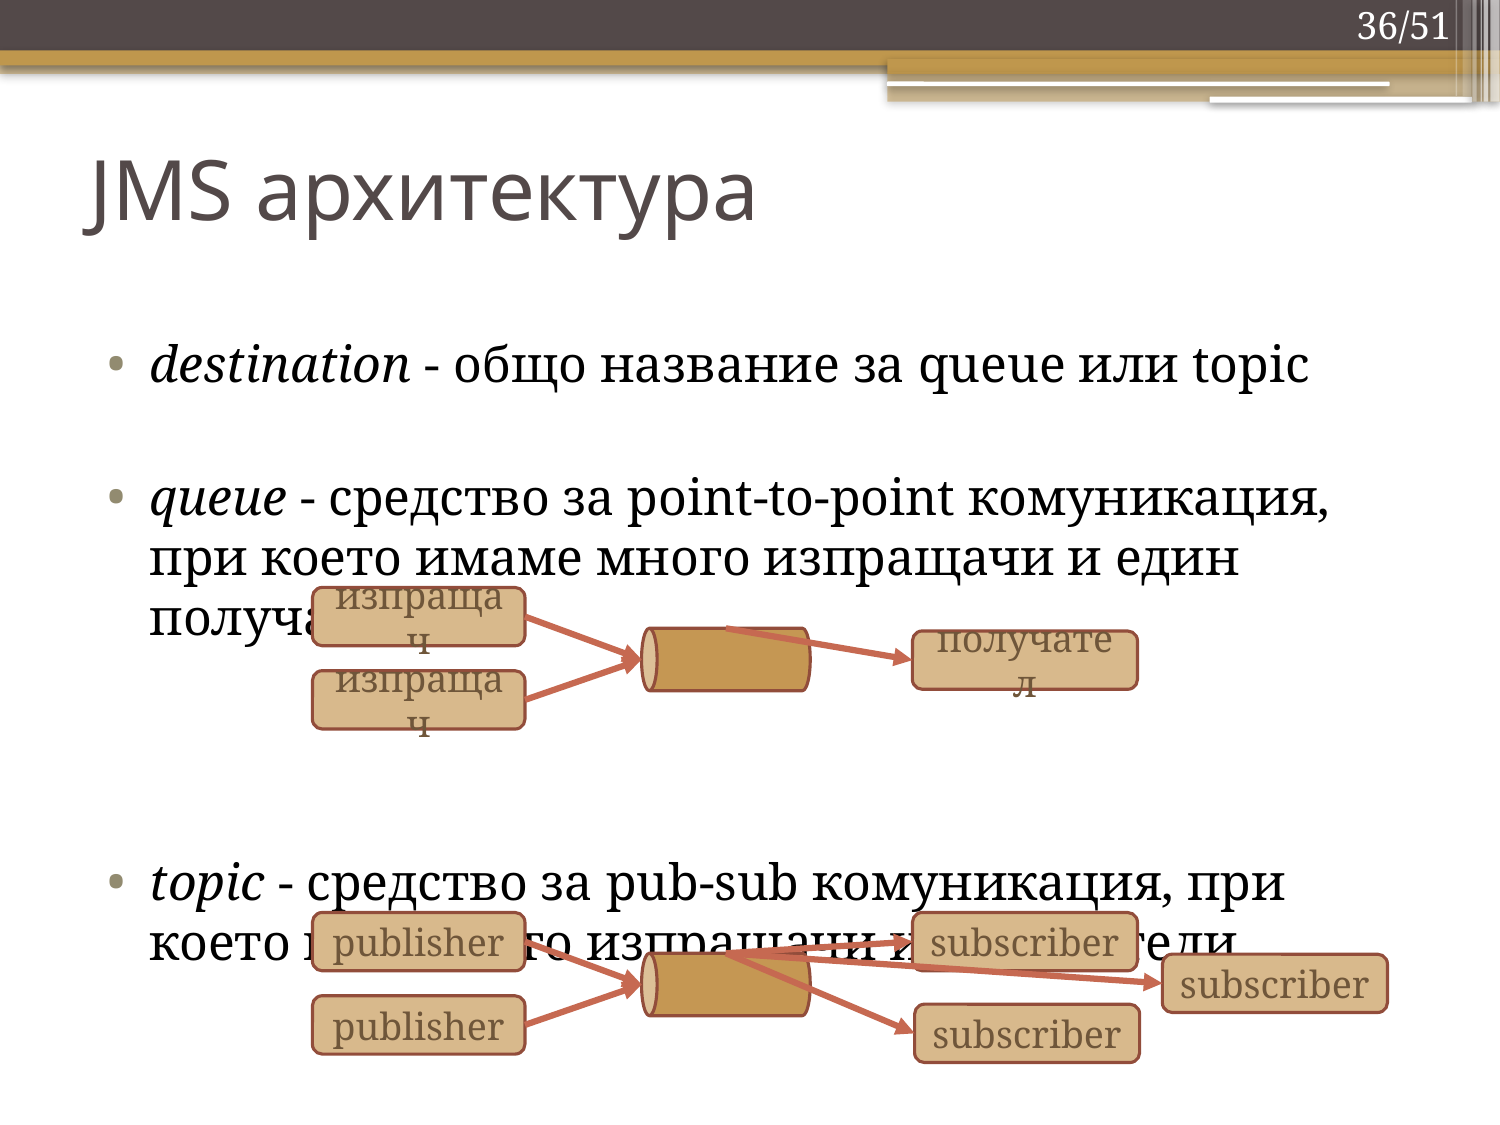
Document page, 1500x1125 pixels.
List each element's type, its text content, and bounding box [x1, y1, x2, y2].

list destination - общо название за queue или topic queue - средство за point-to-point комуникация, при което имаме много изпращачи и един получател topic - средство за pub-sub комуникация, при което има много изпращачи и получатели [75, 324, 1425, 1038]
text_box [312, 587, 1138, 730]
title JMS архитектура [75, 99, 1425, 275]
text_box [312, 912, 1388, 1063]
slide_number 36/51 [1299, 0, 1466, 61]
